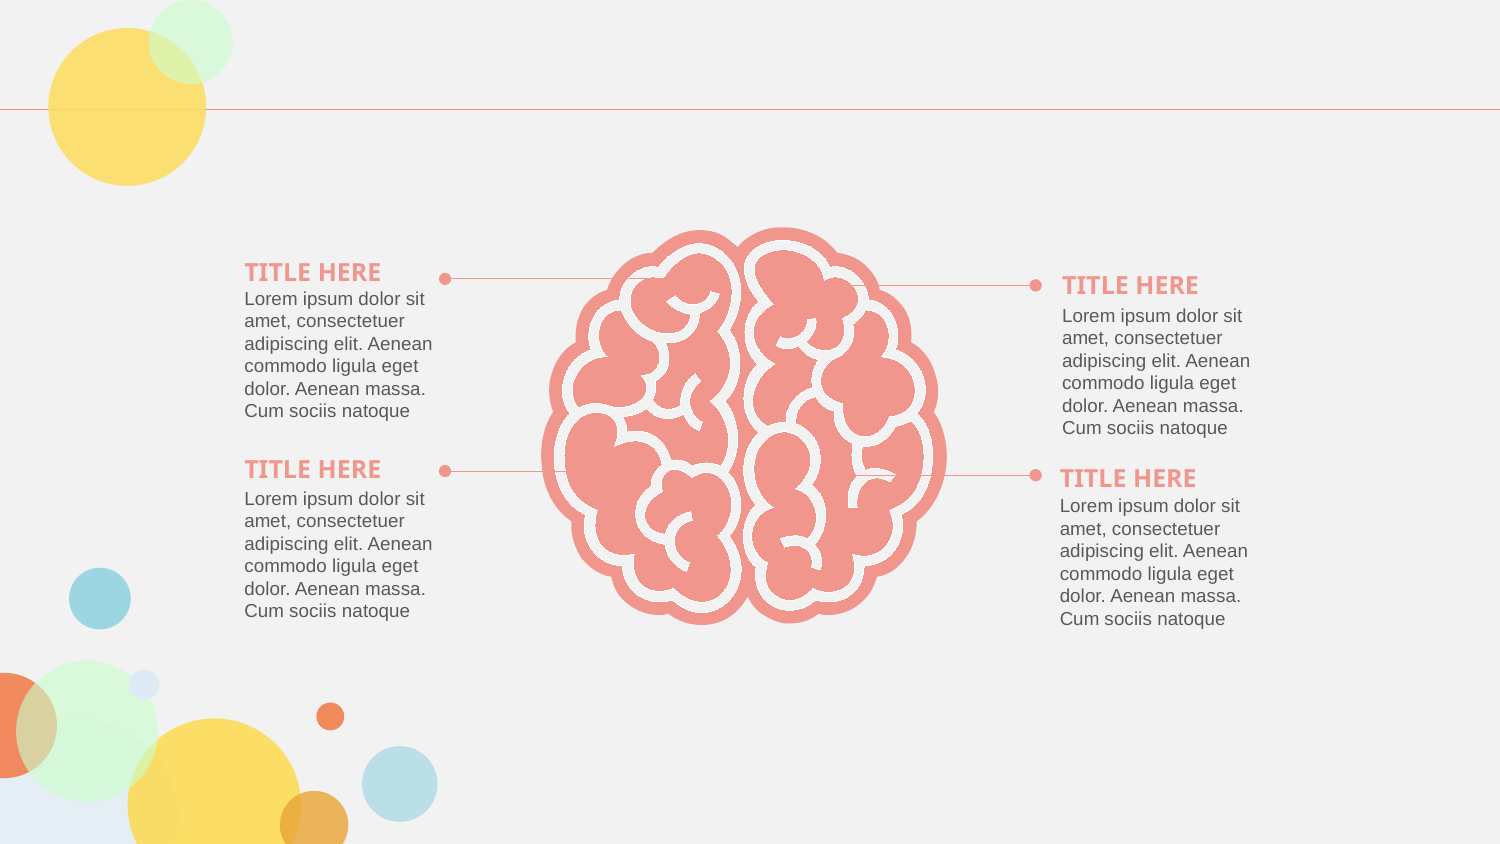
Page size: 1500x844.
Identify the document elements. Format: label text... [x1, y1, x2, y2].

text_box TITLE HERE [1045, 454, 1282, 500]
text_box TITLE HERE [1047, 261, 1236, 307]
text_box Lorem ipsum dolor sit amet, consectetuer adipiscing elit. Aenean commodo ligula eget dolor. Aenean massa. Cum sociis natoque [229, 479, 456, 629]
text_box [540, 227, 949, 639]
text_box Lorem ipsum dolor sit amet, consectetuer adipiscing elit. Aenean commodo ligula eget dolor. Aenean massa. Cum sociis natoque [1047, 296, 1274, 446]
text_box TITLE HERE [229, 445, 449, 491]
text_box Lorem ipsum dolor sit amet, consectetuer adipiscing elit. Aenean commodo ligula eget dolor. Aenean massa. Cum sociis natoque [1044, 486, 1271, 637]
text_box TITLE HERE [229, 248, 433, 294]
text_box Lorem ipsum dolor sit amet, consectetuer adipiscing elit. Aenean commodo ligula eget dolor. Aenean massa. Cum sociis natoque [229, 278, 456, 429]
